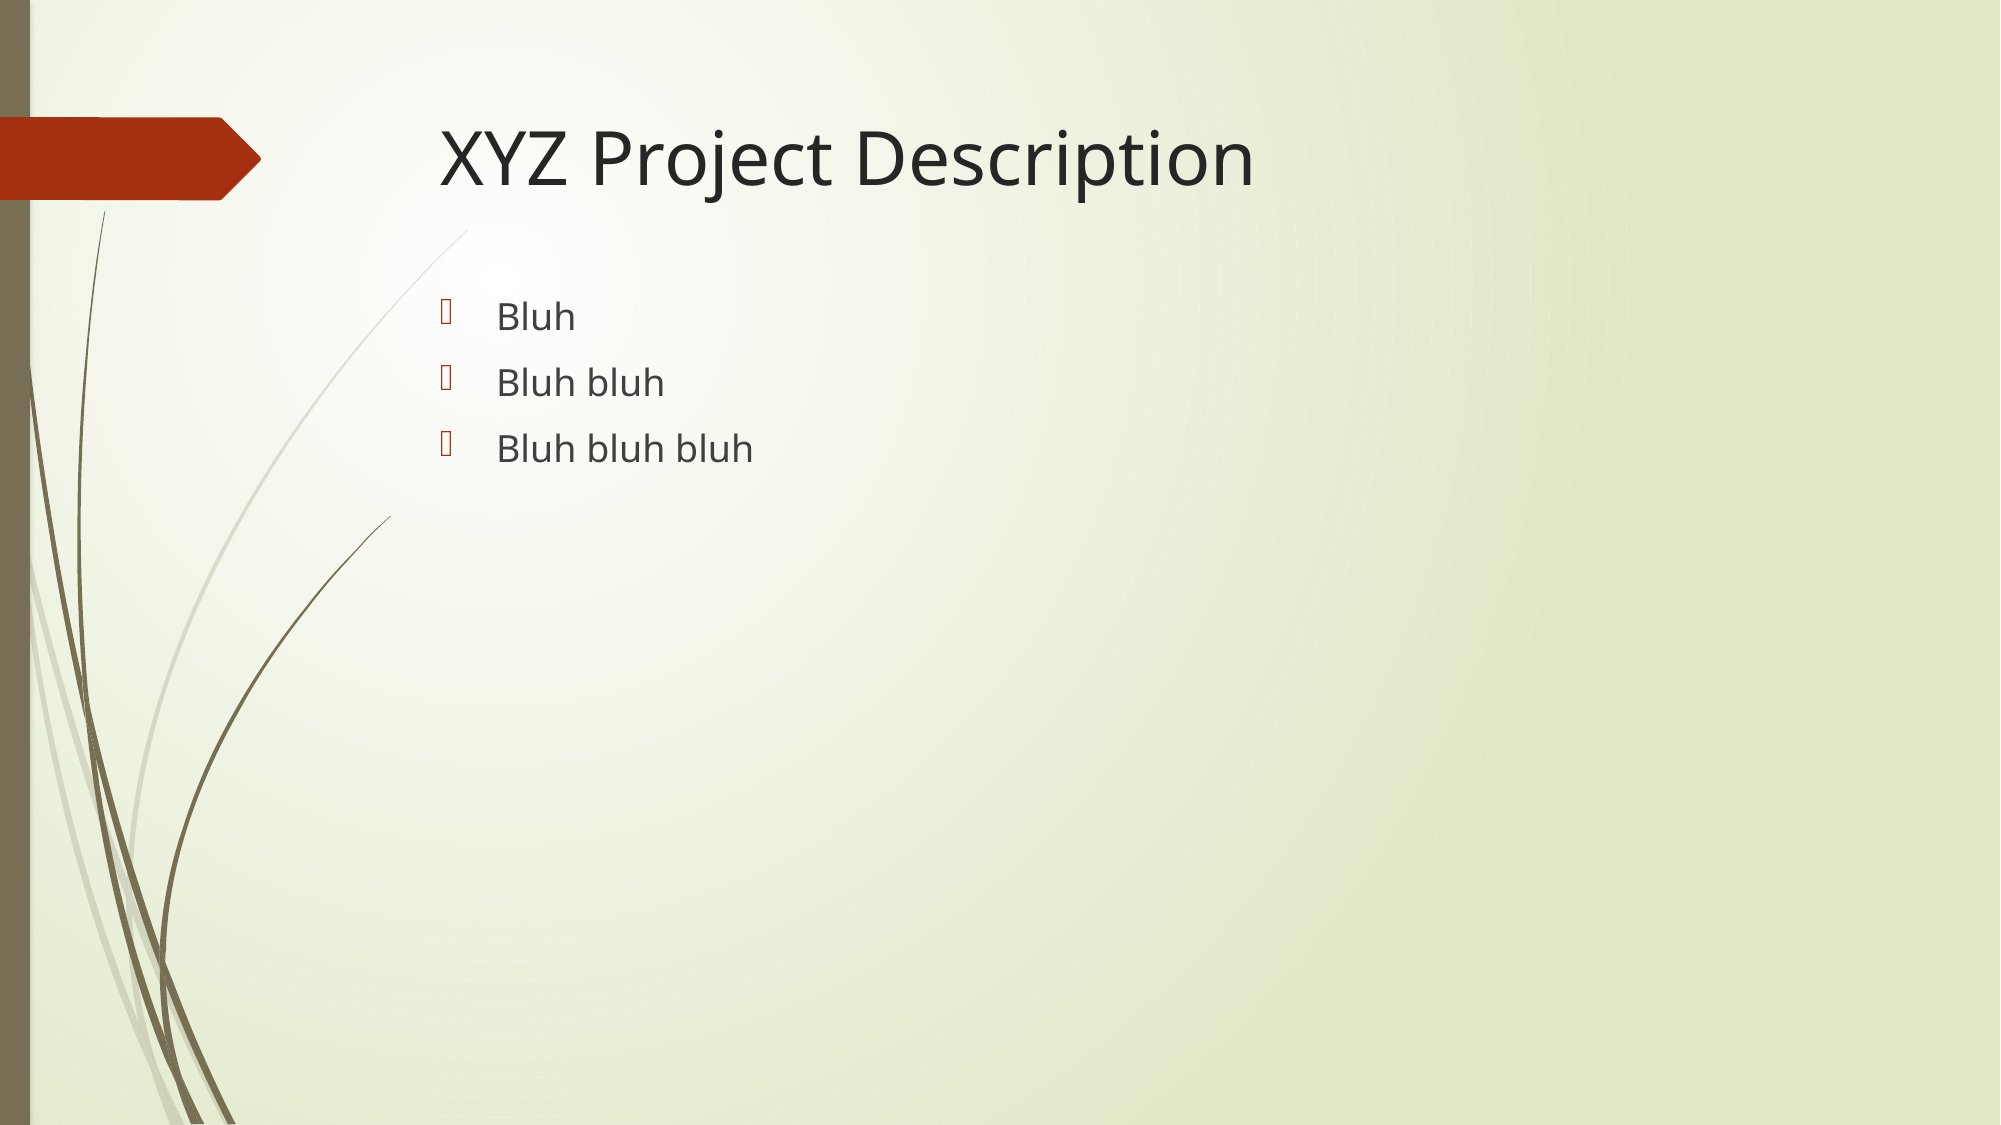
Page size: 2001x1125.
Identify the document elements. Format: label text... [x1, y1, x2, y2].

title XYZ Project Description [425, 102, 1888, 285]
list Bluh Bluh bluh Bluh bluh bluh [424, 285, 1888, 906]
